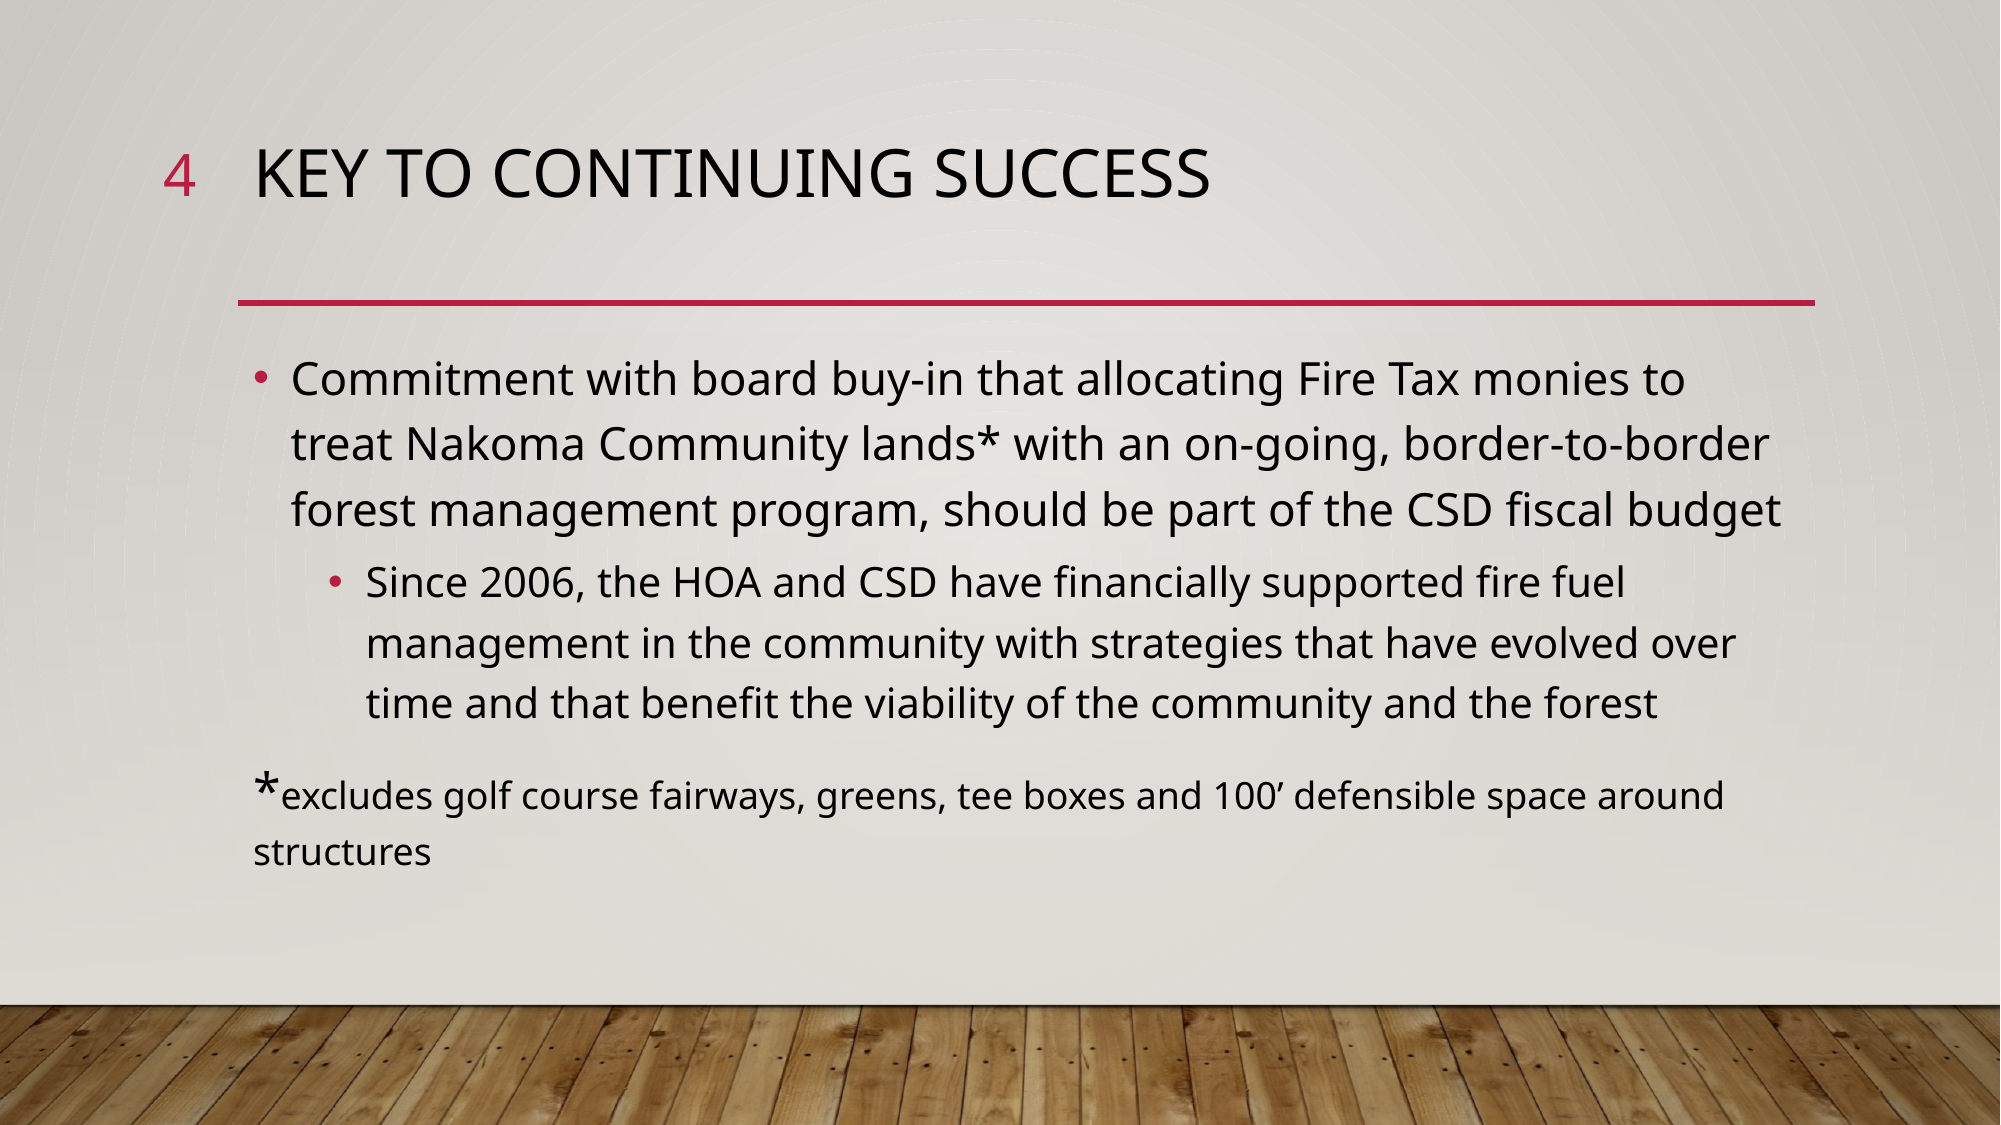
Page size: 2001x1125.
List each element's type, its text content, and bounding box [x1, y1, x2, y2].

list Commitment with board buy-in that allocating Fire Tax monies to treat Nakoma Community lands* with an on-going, border-to-border forest management program, should be part of the CSD fiscal budget Since 2006, the HOA and CSD have financially supported fire fuel management in the community with strategies that have evolved over time and that benefit the viability of the community and the forest *excludes golf course fairways, greens, tee boxes and 100’ defensible space around structures [238, 330, 1814, 897]
slide_number 4 [78, 131, 212, 214]
title KEY TO continuing SUCCESS [238, 131, 1814, 305]
picture [0, 1005, 2000, 1125]
